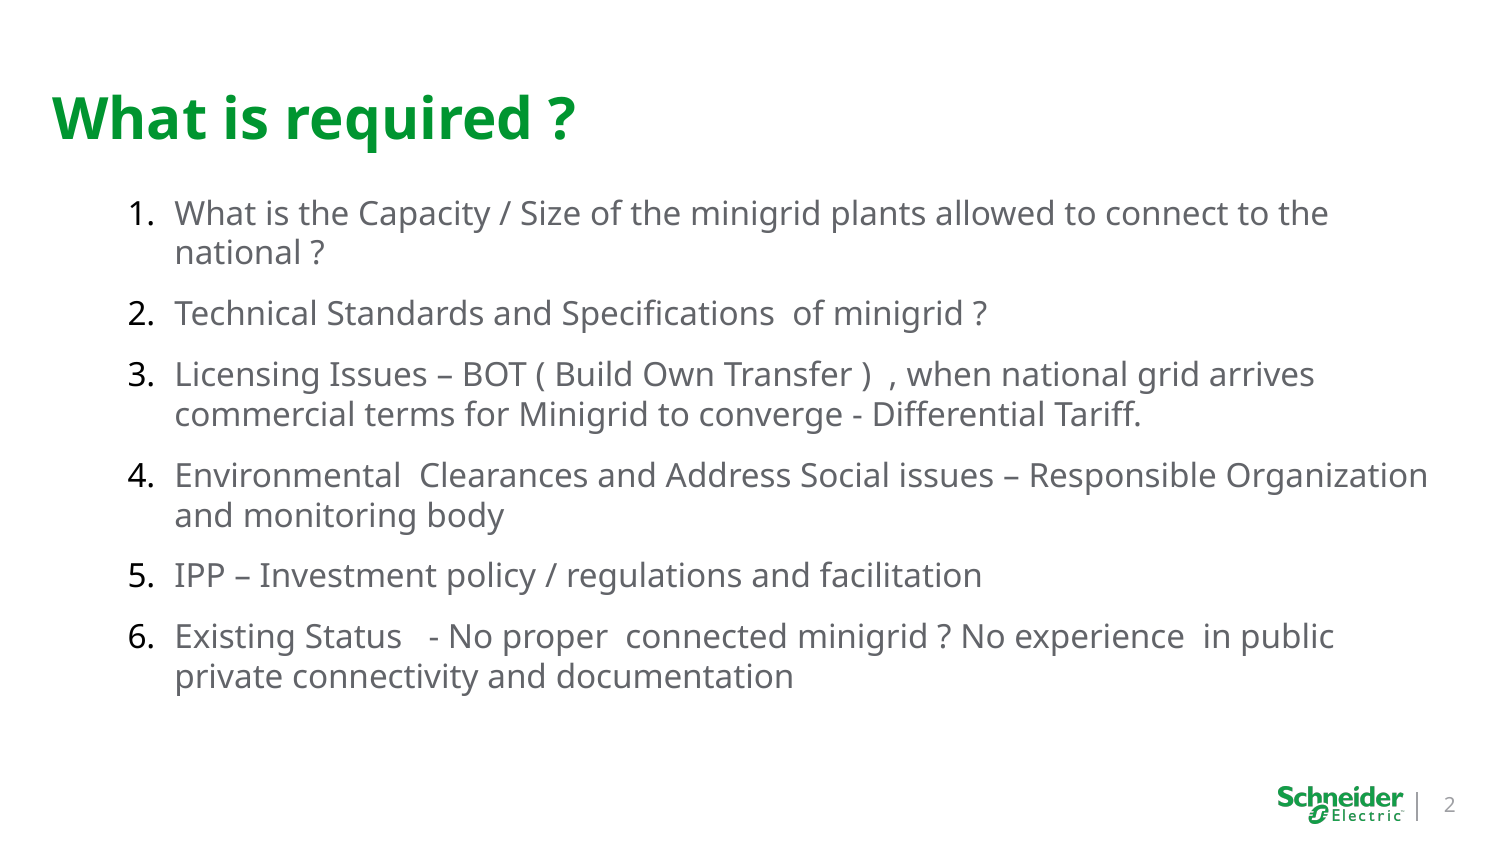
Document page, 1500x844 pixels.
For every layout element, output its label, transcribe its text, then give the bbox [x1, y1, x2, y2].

title What is required ? [52, 31, 1448, 138]
list What is the Capacity / Size of the minigrid plants allowed to connect to the national ? Technical Standards and Specifications of minigrid ? Licensing Issues – BOT ( Build Own Transfer ) , when national grid arrives commercial terms for Minigrid to converge - Differential Tariff. Environmental Clearances and Address Social issues – Responsible Organization and monitoring body IPP – Investment policy / regulations and facilitation Existing Status - No proper connected minigrid ? No experience in public private connectivity and documentation [52, 138, 1448, 750]
slide_number 2 [1417, 789, 1483, 822]
picture [1278, 786, 1412, 824]
